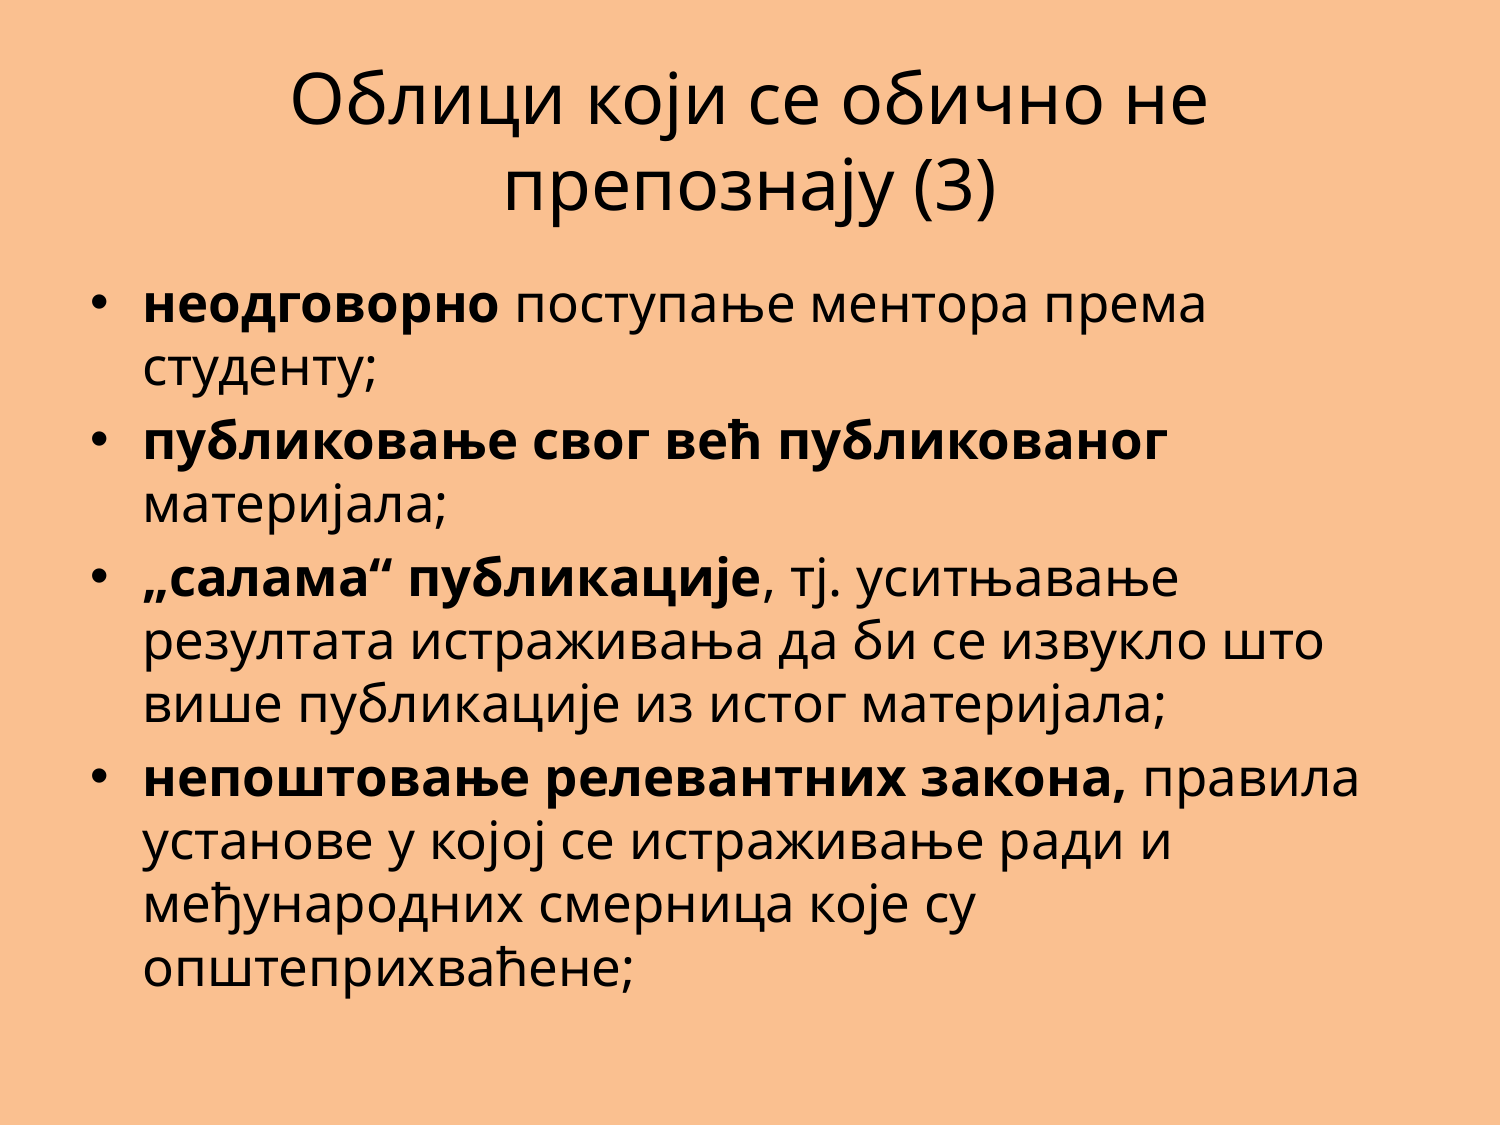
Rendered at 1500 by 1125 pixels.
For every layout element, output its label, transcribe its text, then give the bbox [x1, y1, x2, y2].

title Облици који се обично не препознају (3) [75, 45, 1425, 233]
list неодговорно поступање ментора према студенту; публиковање свог већ публикованог материјала; „салама“ публикације, тј. уситњавање резултата истраживања да би се извукло што више публикације из истог материјала; непоштовање релевантних закона, правила установе у којој се истраживање ради и међународних смерница које су општеприхваћене; [75, 262, 1425, 1005]
